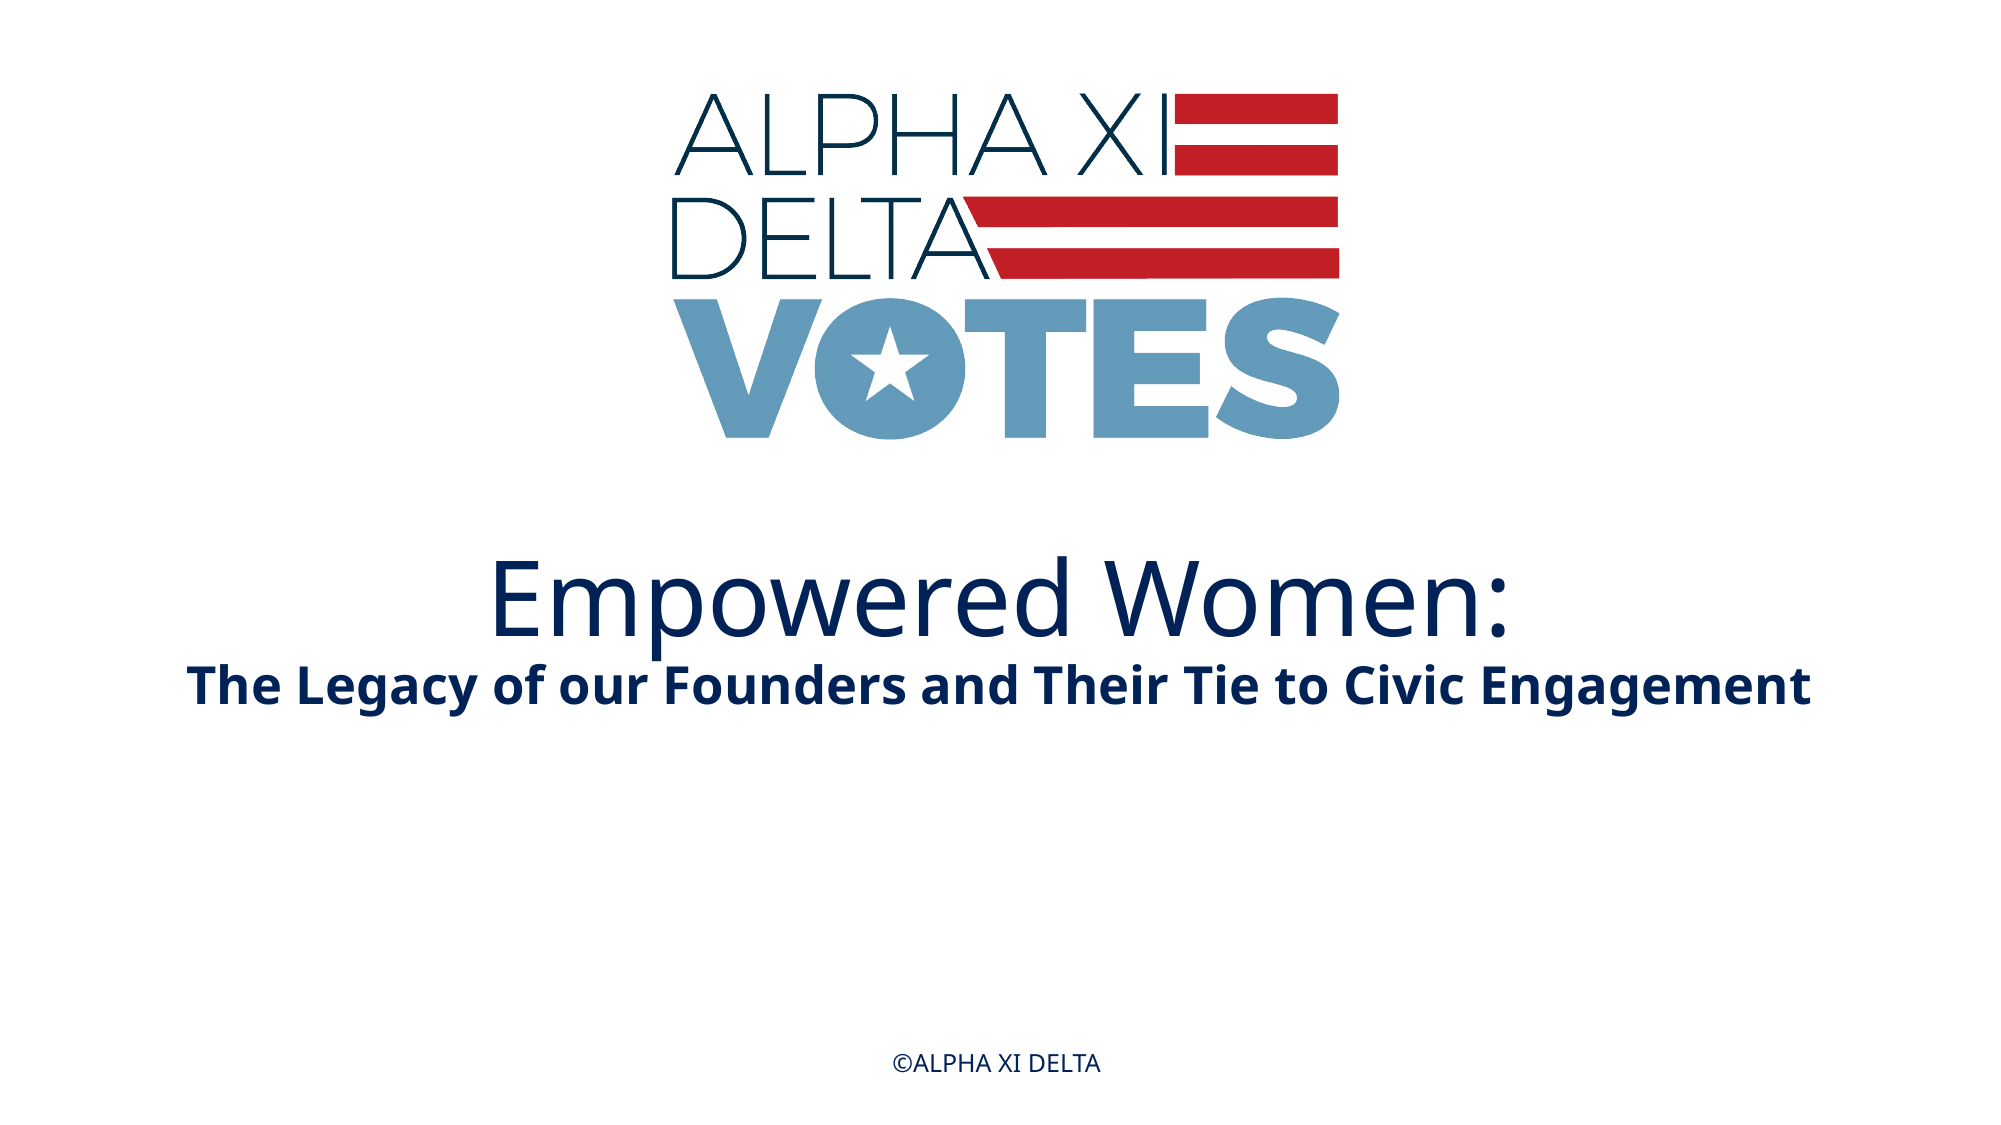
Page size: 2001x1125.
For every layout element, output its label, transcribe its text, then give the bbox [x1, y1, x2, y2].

picture [626, 0, 1374, 540]
footer ©ALPHA XI DELTA [137, 1032, 1863, 1092]
title Empowered Women: The Legacy of our Founders and Their Tie to Civic Engagement [137, 522, 1863, 740]
